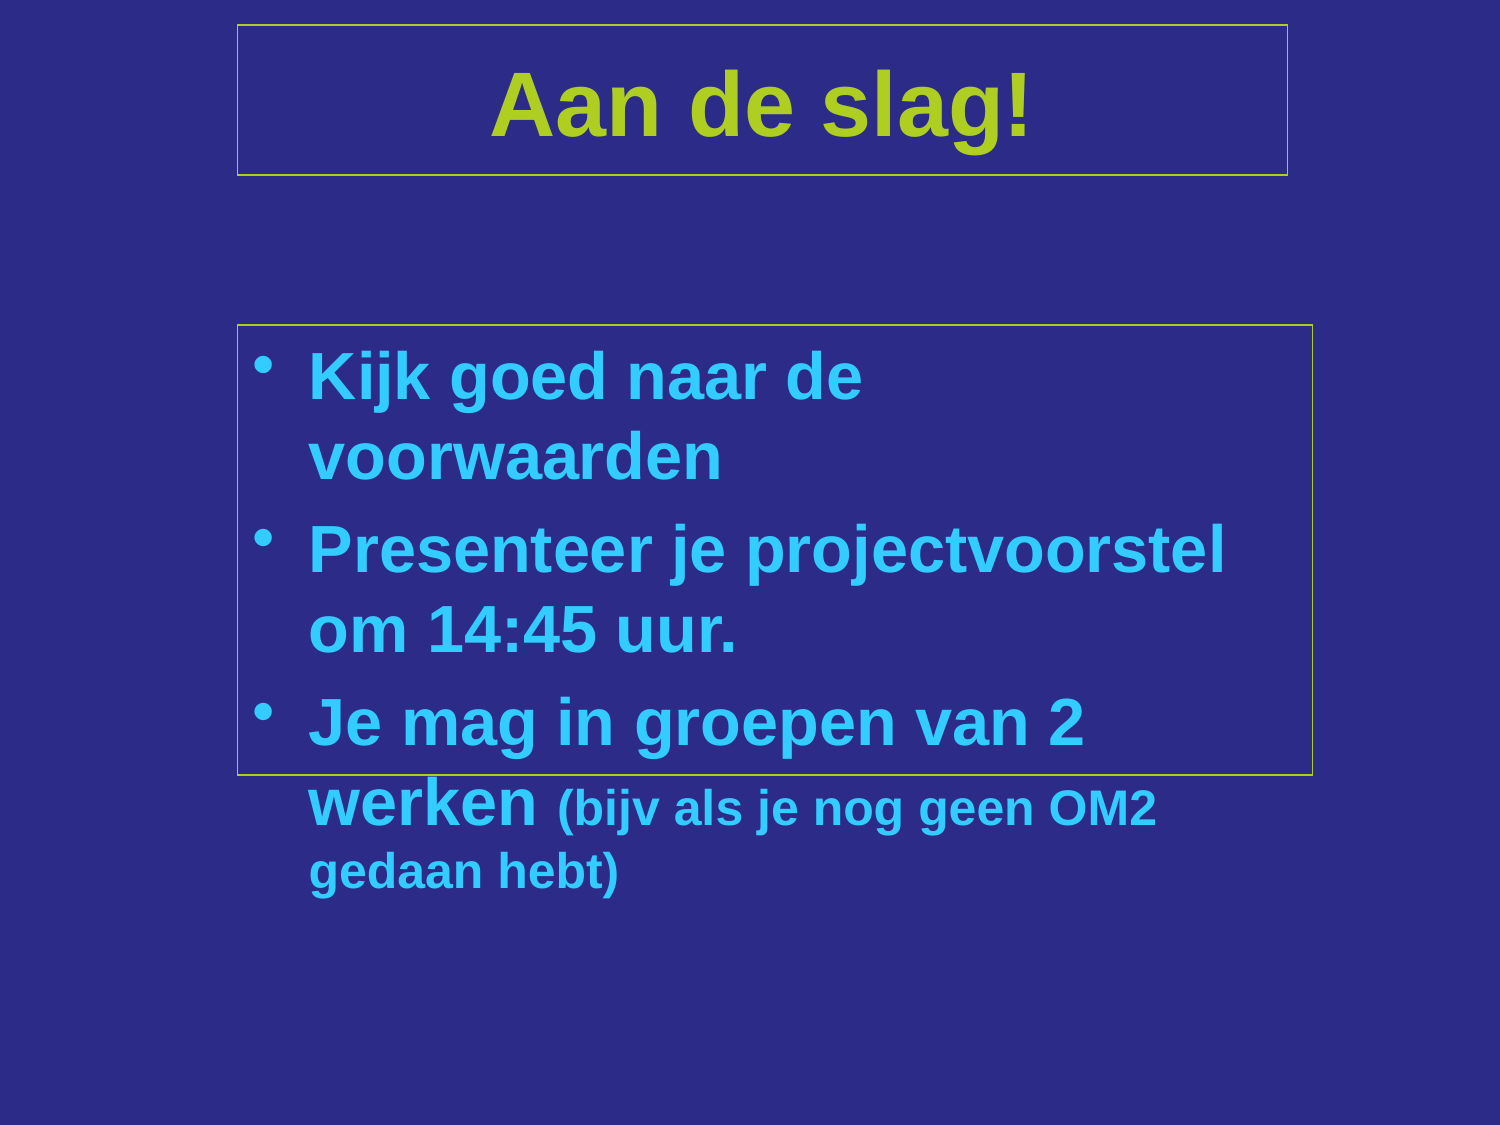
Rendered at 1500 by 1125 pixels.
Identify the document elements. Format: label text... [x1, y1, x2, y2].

title Aan de slag! [237, 24, 1288, 176]
list Kijk goed naar de voorwaarden Presenteer je projectvoorstel om 14:45 uur. Je mag in groepen van 2 werken (bijv als je nog geen OM2 gedaan hebt) [237, 324, 1313, 776]
